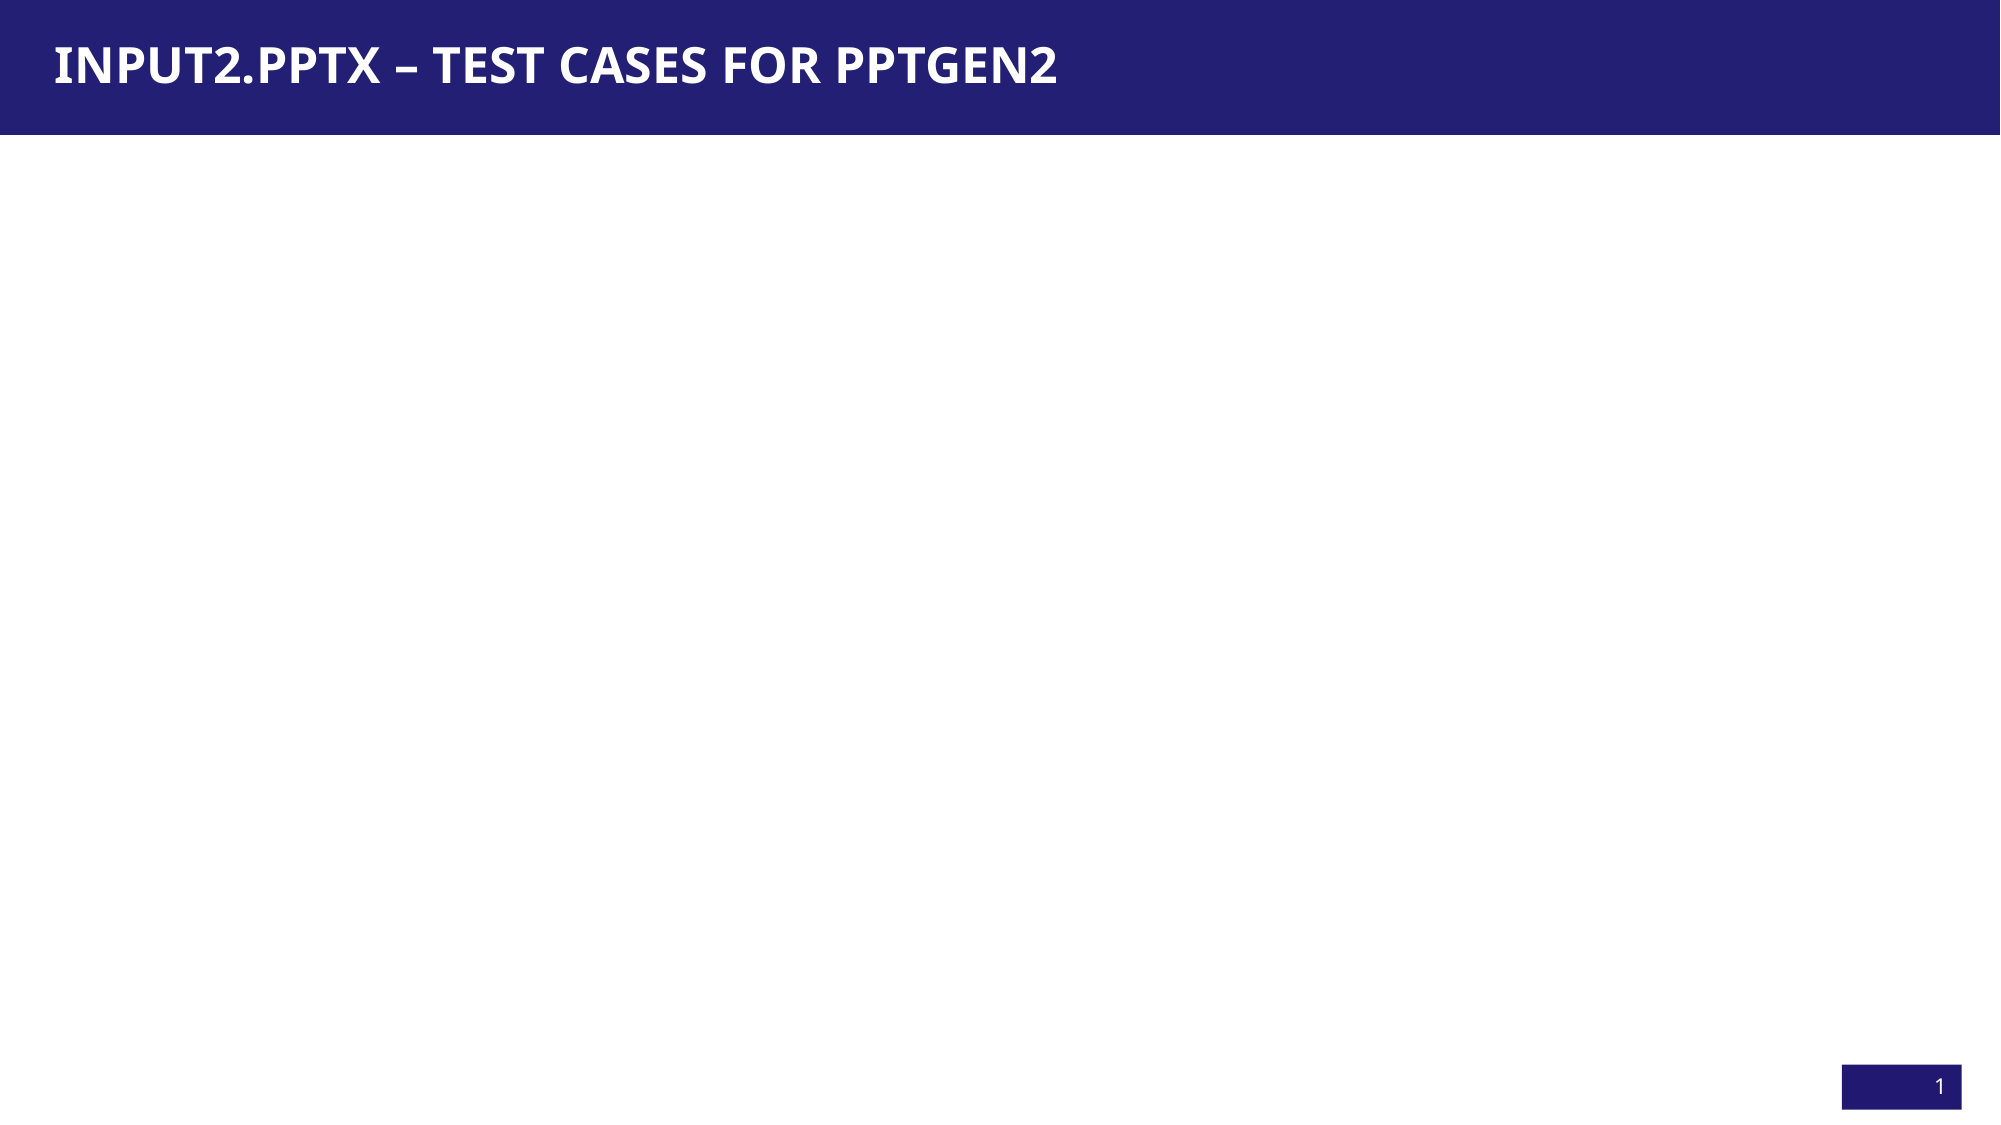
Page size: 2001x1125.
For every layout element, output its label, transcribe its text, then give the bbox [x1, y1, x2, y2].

title Input2.pptx – test cases for pptgen2 [39, 15, 1960, 120]
